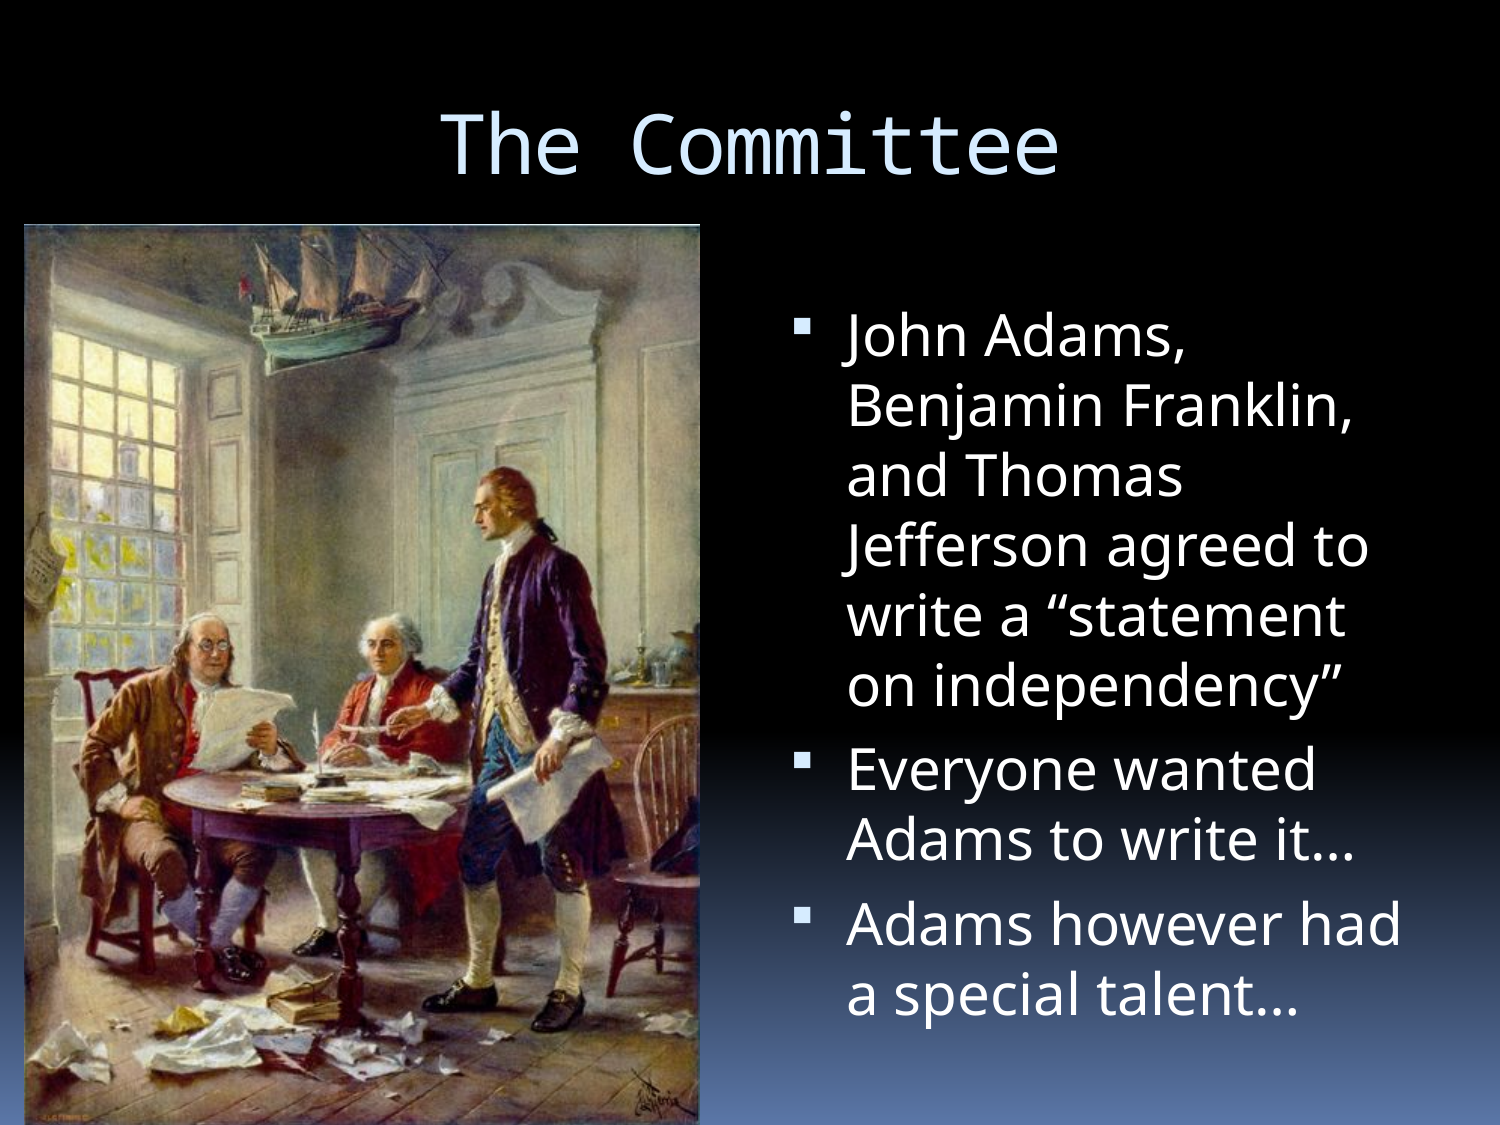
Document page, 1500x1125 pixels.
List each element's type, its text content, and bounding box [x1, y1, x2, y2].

title The Committee [75, 83, 1425, 234]
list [24, 224, 701, 1125]
list John Adams, Benjamin Franklin, and Thomas Jefferson agreed to write a “statement on independency” Everyone wanted Adams to write it… Adams however had a special talent… [763, 290, 1427, 1033]
